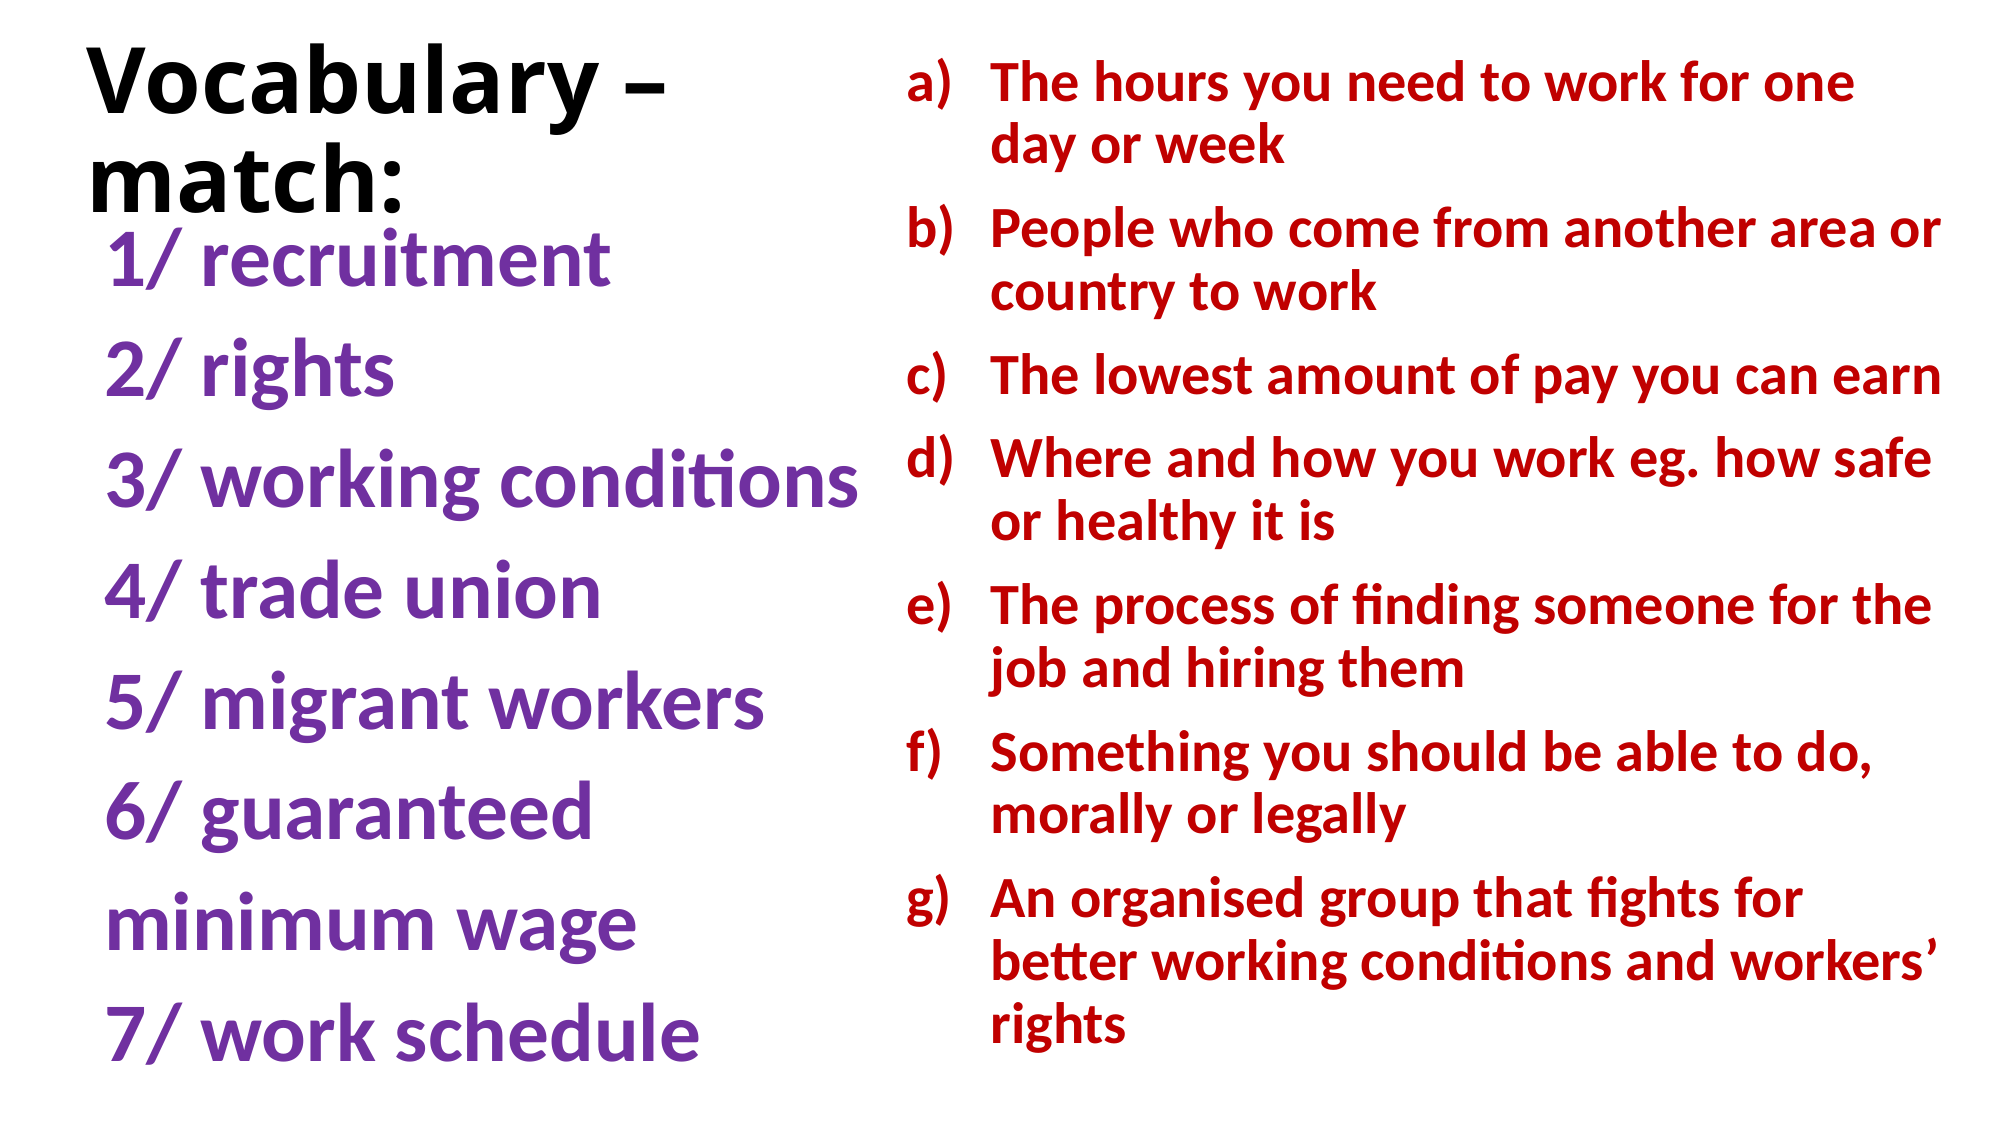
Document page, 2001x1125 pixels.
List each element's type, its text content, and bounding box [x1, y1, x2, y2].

list 1/ recruitment 2/ rights 3/ working conditions 4/ trade union 5/ migrant workers 6/ guaranteed minimum wage 7/ work schedule [89, 206, 891, 1081]
list The hours you need to work for one day or week People who come from another area or country to work The lowest amount of pay you can earn Where and how you work eg. how safe or healthy it is The process of finding someone for the job and hiring them Something you should be able to do, morally or legally An organised group that fights for better working conditions and workers’ rights [891, 43, 1968, 1081]
title Vocabulary – match: [71, 59, 891, 207]
